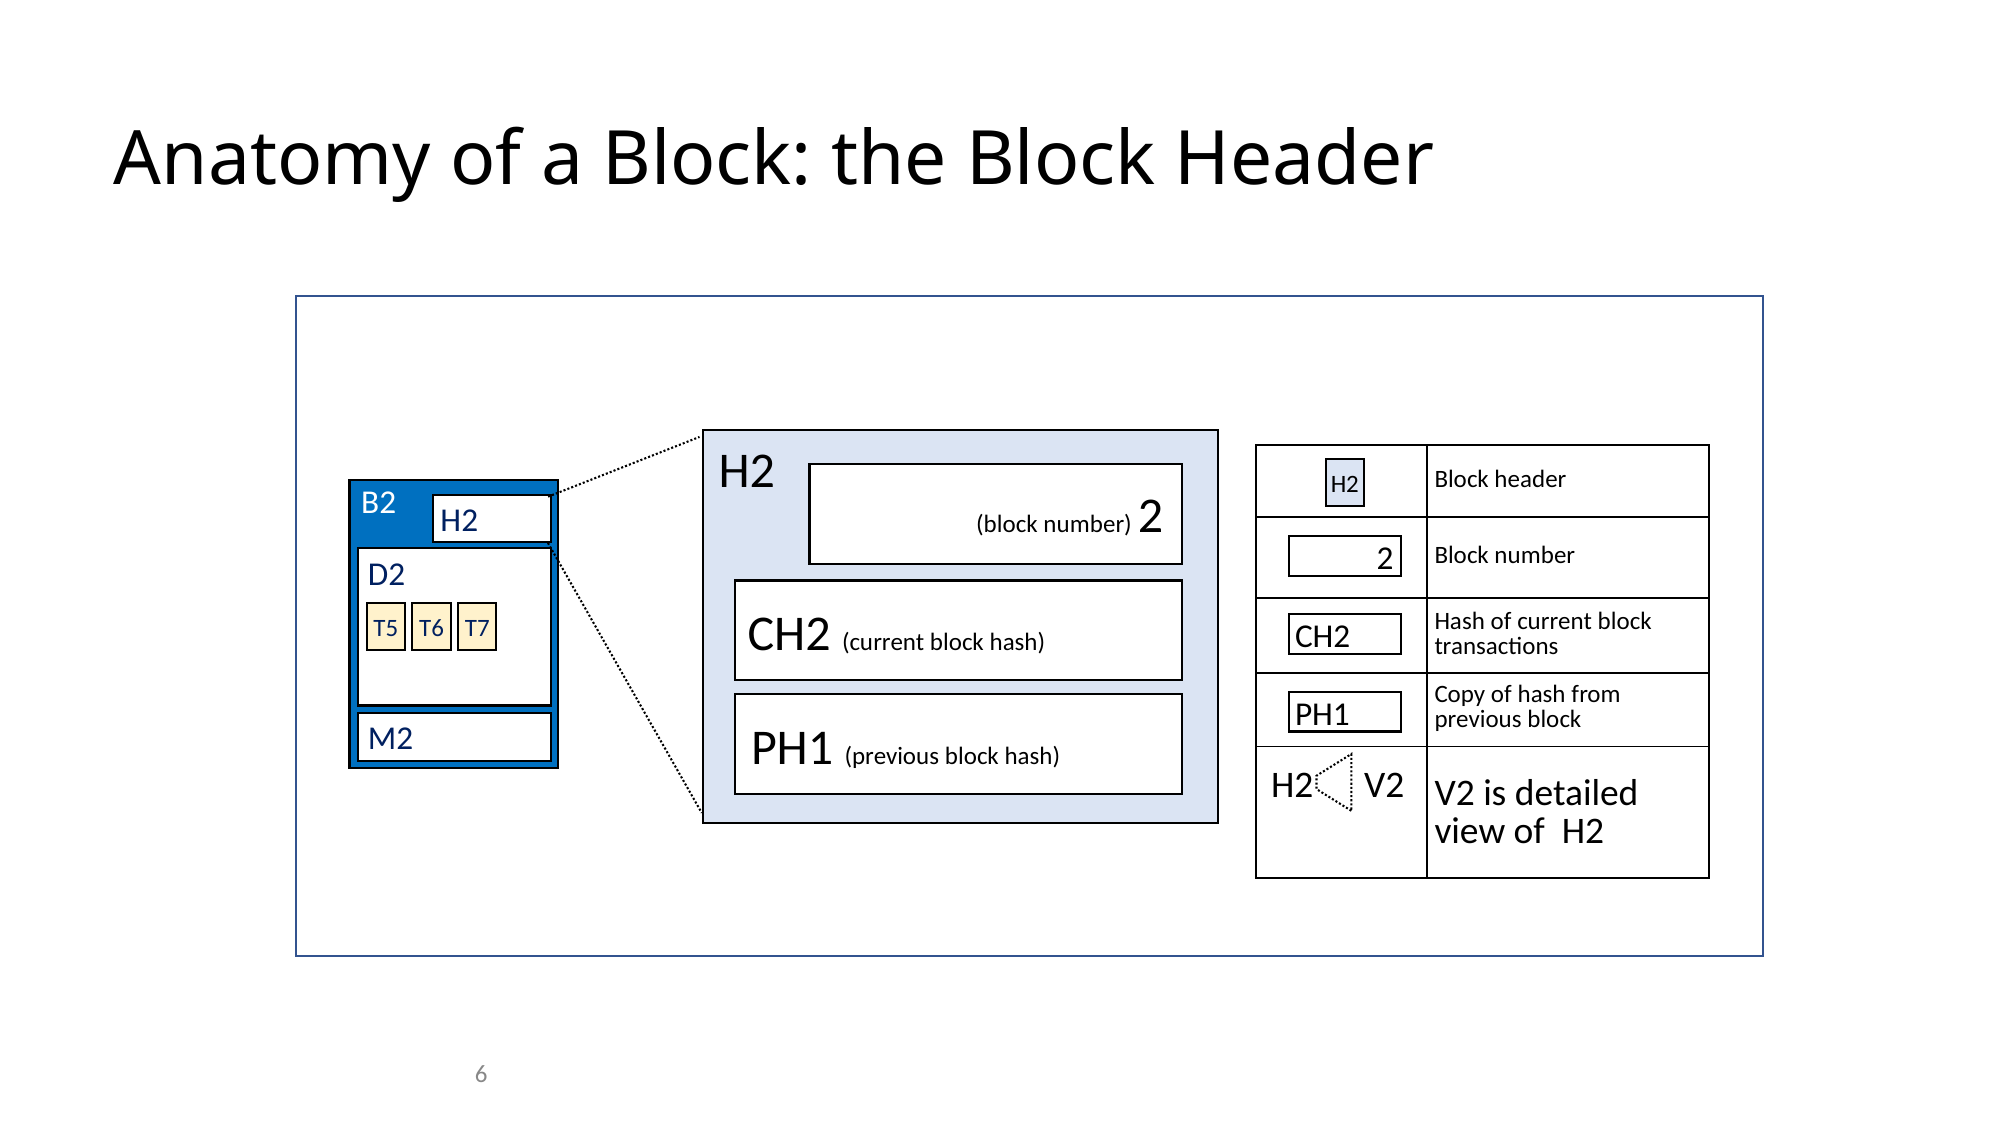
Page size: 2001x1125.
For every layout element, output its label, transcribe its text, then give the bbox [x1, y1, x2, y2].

slide_number 6 [464, 1050, 496, 1096]
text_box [349, 429, 1710, 824]
text_box [295, 295, 1763, 957]
title Anatomy of a Block: the Block Header [113, 118, 1887, 334]
